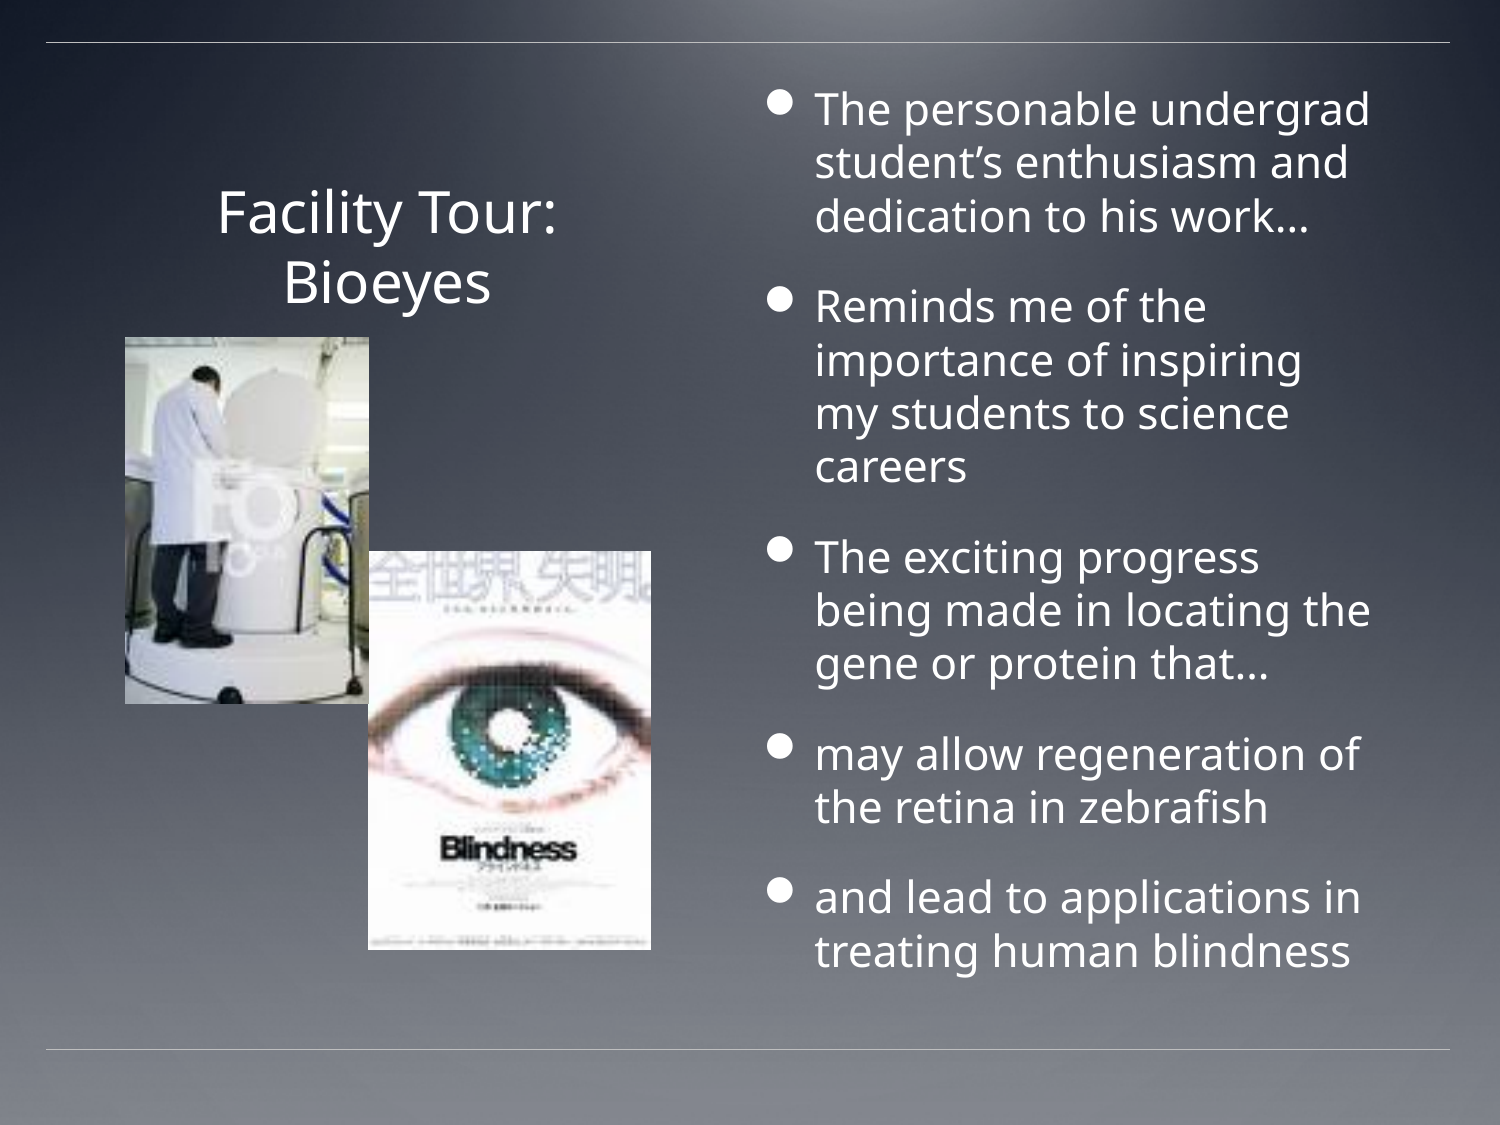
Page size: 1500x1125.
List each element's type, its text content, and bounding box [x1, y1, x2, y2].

picture [122, 335, 654, 952]
list The personable undergrad student’s enthusiasm and dedication to his work… Reminds me of the importance of inspiring my students to science careers The exciting progress being made in locating the gene or protein that… may allow regeneration of the retina in zebrafish and lead to applications in treating human blindness [748, 73, 1394, 1023]
title Facility Tour: Bioeyes [102, 131, 673, 323]
